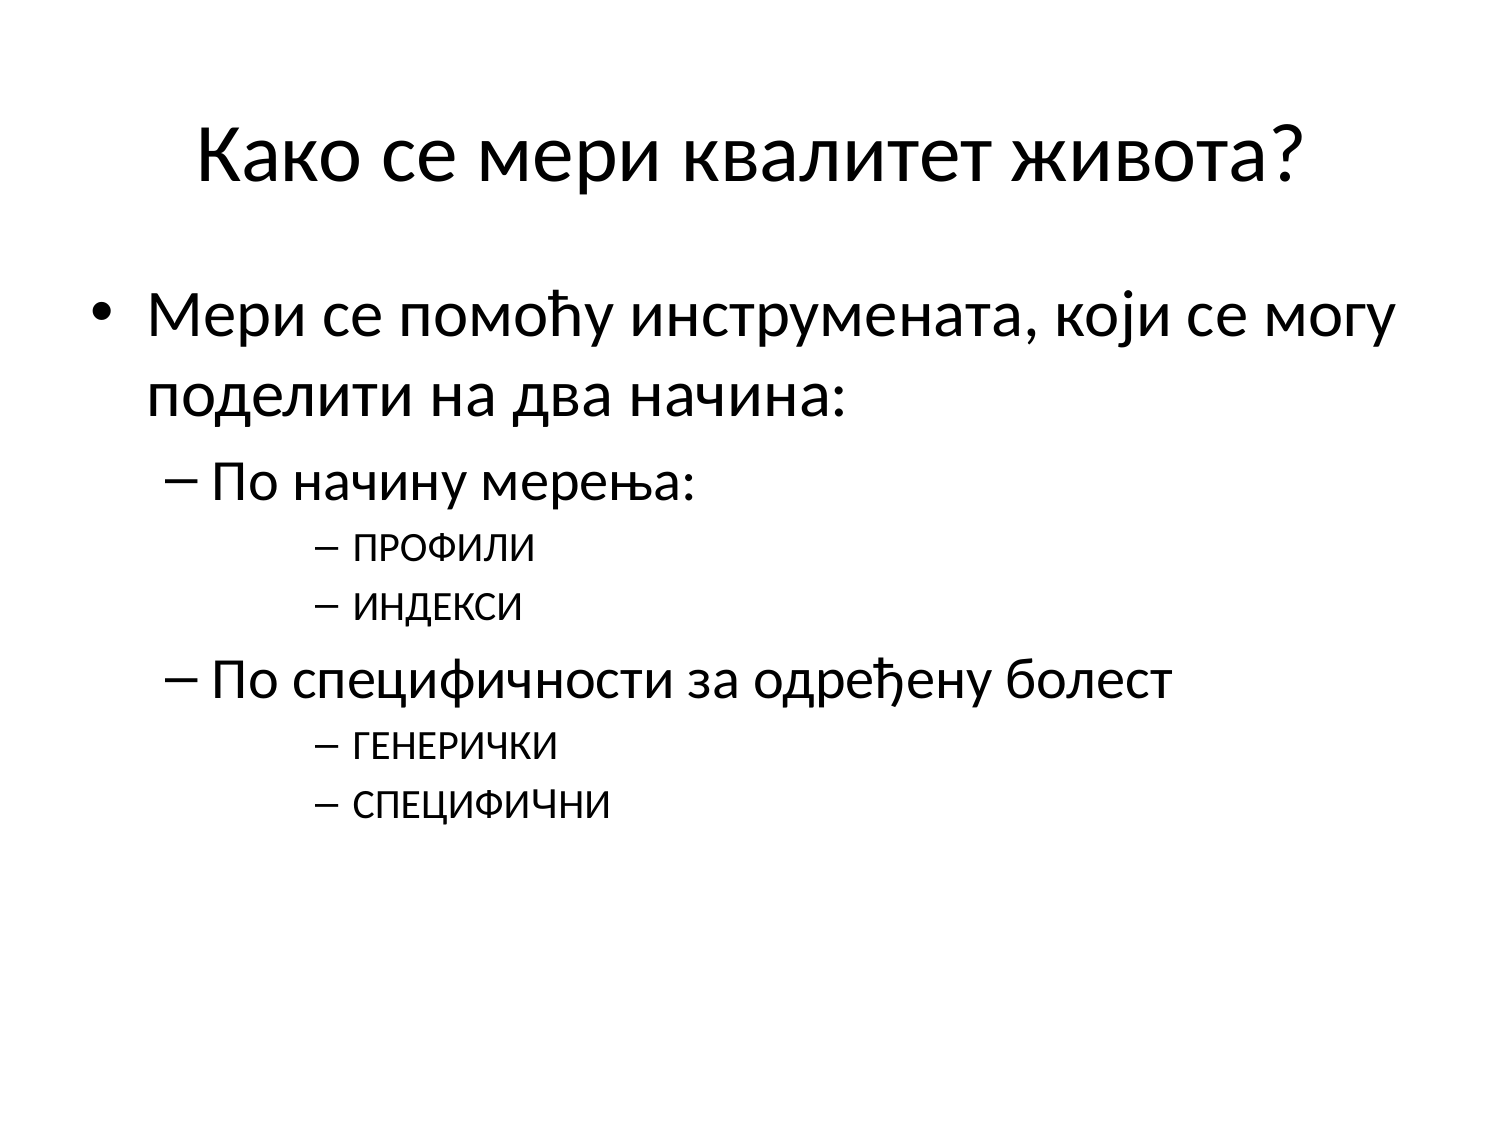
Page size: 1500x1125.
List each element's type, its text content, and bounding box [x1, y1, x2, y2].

title Како се мери квалитет живота? [76, 54, 1427, 243]
list Мери се помоћу инструмената, који се могу поделити на два начина: По начину мерења: ПРОФИЛИ ИНДЕКСИ По специфичности за одређену болест ГЕНЕРИЧКИ СПЕЦИФИЧНИ [75, 262, 1425, 1005]
